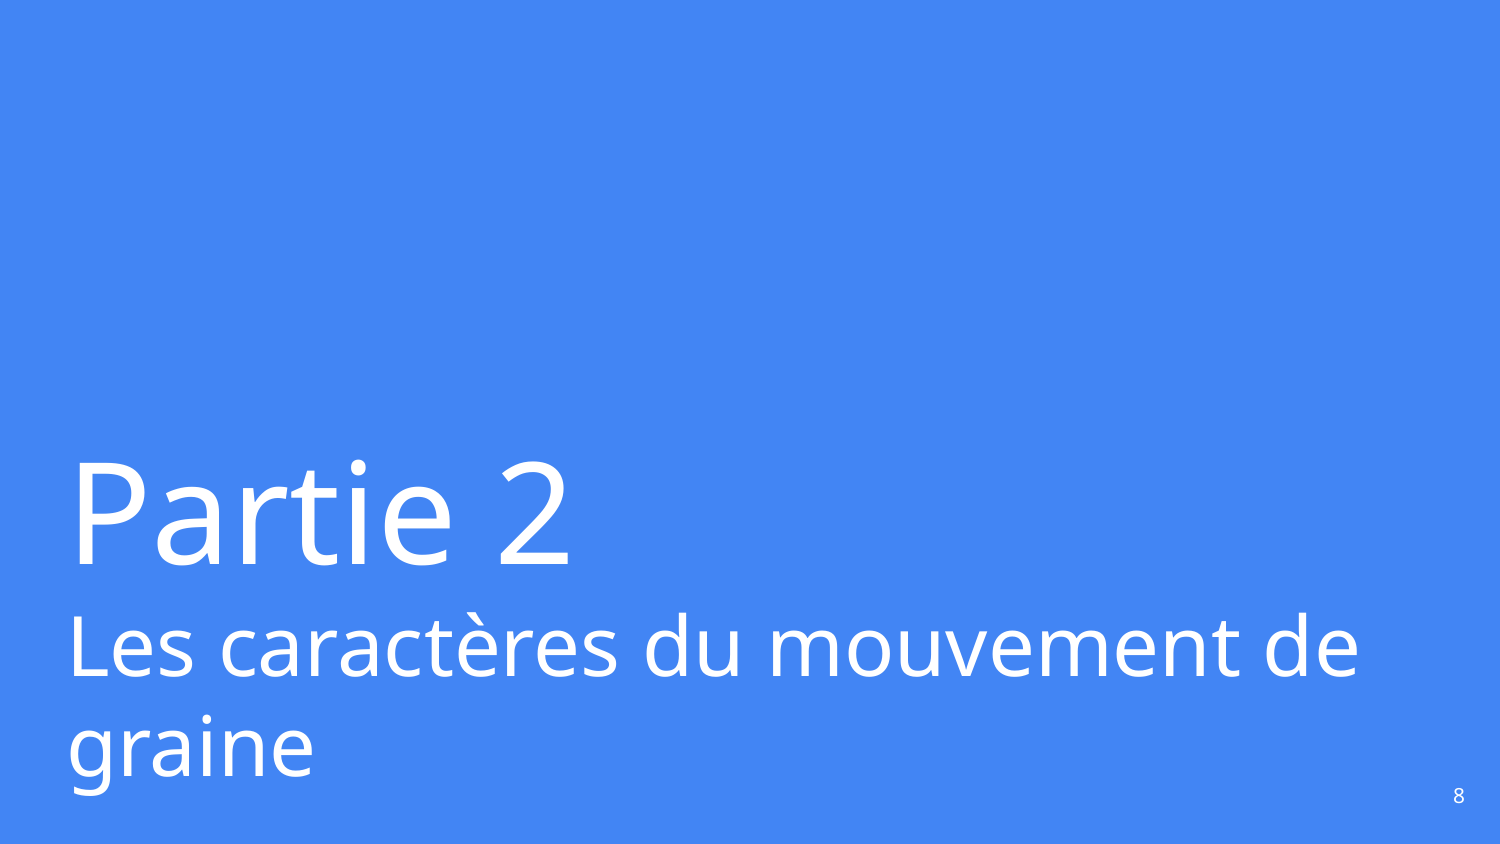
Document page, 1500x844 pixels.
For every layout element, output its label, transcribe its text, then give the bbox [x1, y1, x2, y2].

slide_number 8 [1389, 764, 1480, 830]
title Partie 2 Les caractères du mouvement de graine [51, 406, 1383, 809]
